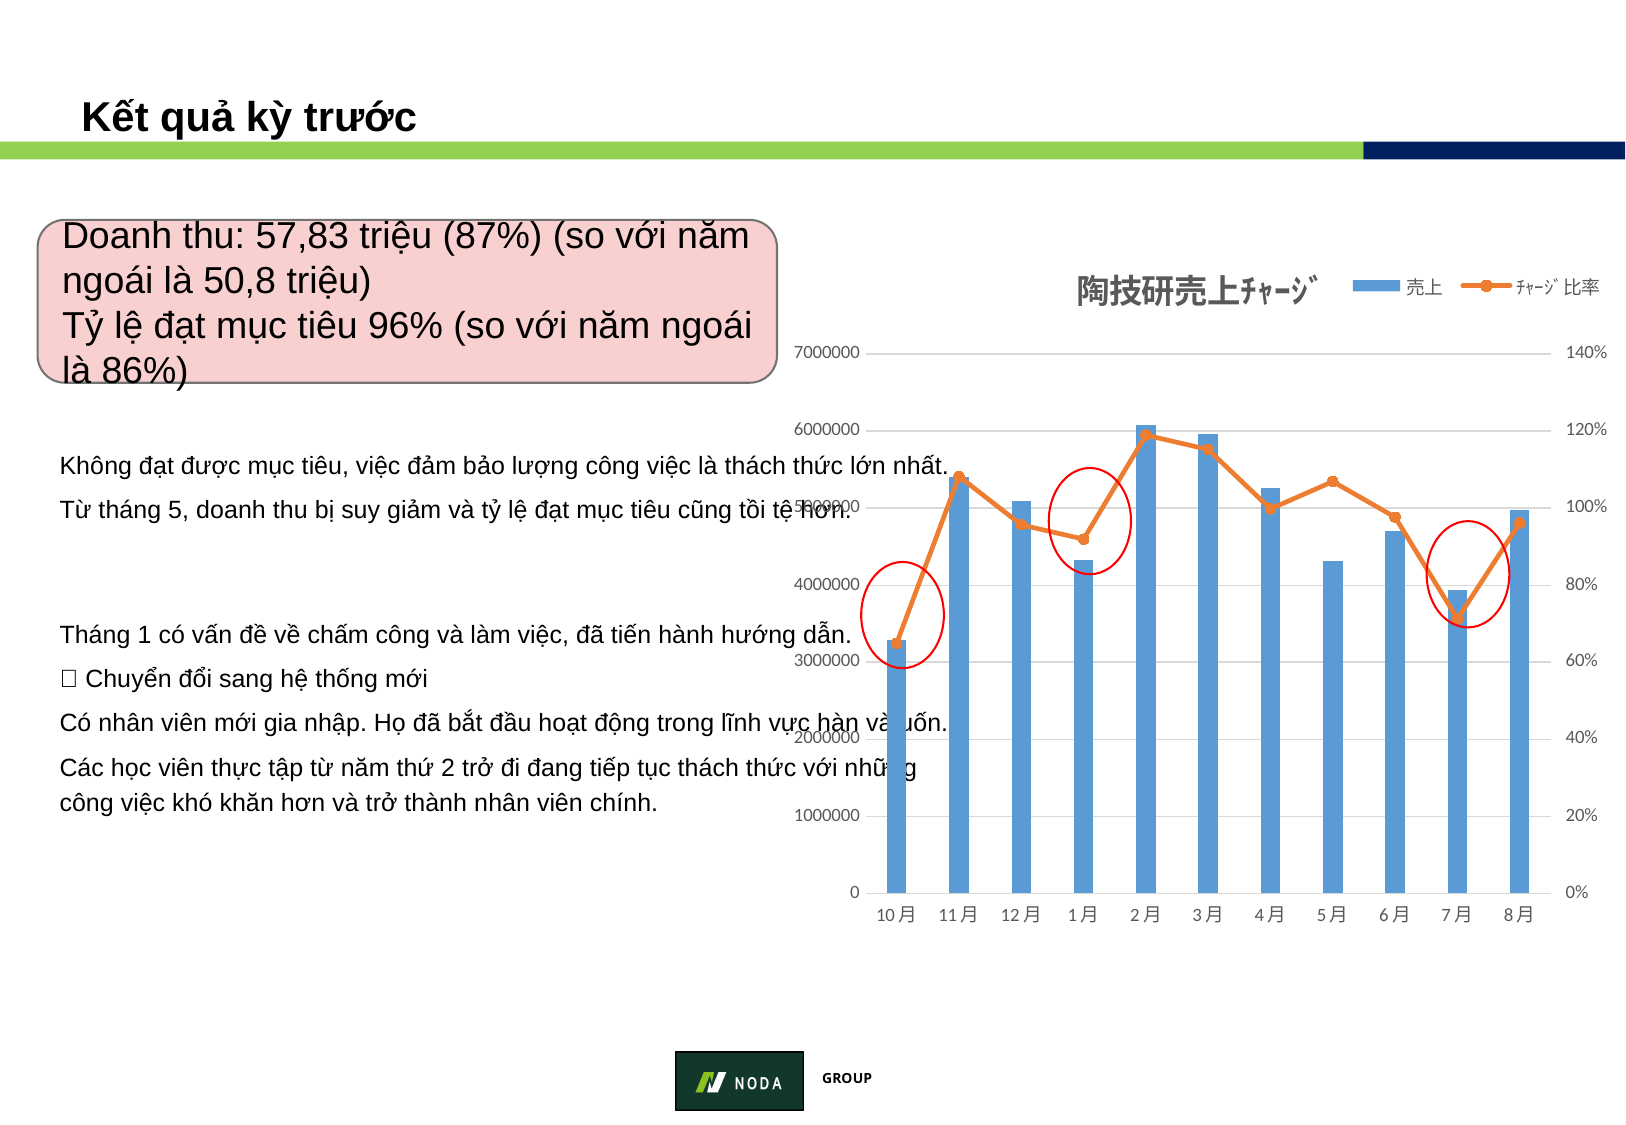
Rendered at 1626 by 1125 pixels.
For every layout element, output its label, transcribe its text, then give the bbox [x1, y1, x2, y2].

chart [776, 239, 1625, 991]
title Kết quả kỳ trước [81, 76, 425, 141]
list Không đạt được mục tiêu, việc đảm bảo lượng công việc là thách thức lớn nhất. Từ tháng 5, doanh thu bị suy giảm và tỷ lệ đạt mục tiêu cũng tồi tệ hơn. Tháng 1 có vấn đề về chấm công và làm việc, đã tiến hành hướng dẫn. ✨ Chuyển đổi sang hệ thống mới Có nhân viên mới gia nhập. Họ đã bắt đầu hoạt động trong lĩnh vực hàn và uốn. Các học viên thực tập từ năm thứ 2 trở đi đang tiếp tục thách thức với những công việc khó khăn hơn và trở thành nhân viên chính. [59, 432, 982, 1100]
text_box [235, 147, 1122, 240]
text_box Doanh thu: 57,83 triệu (87%) (so với năm ngoái là 50,8 triệu) Tỷ lệ đạt mục tiêu 96% (so với năm ngoái là 86%) [37, 219, 774, 383]
picture [675, 1100, 804, 1111]
